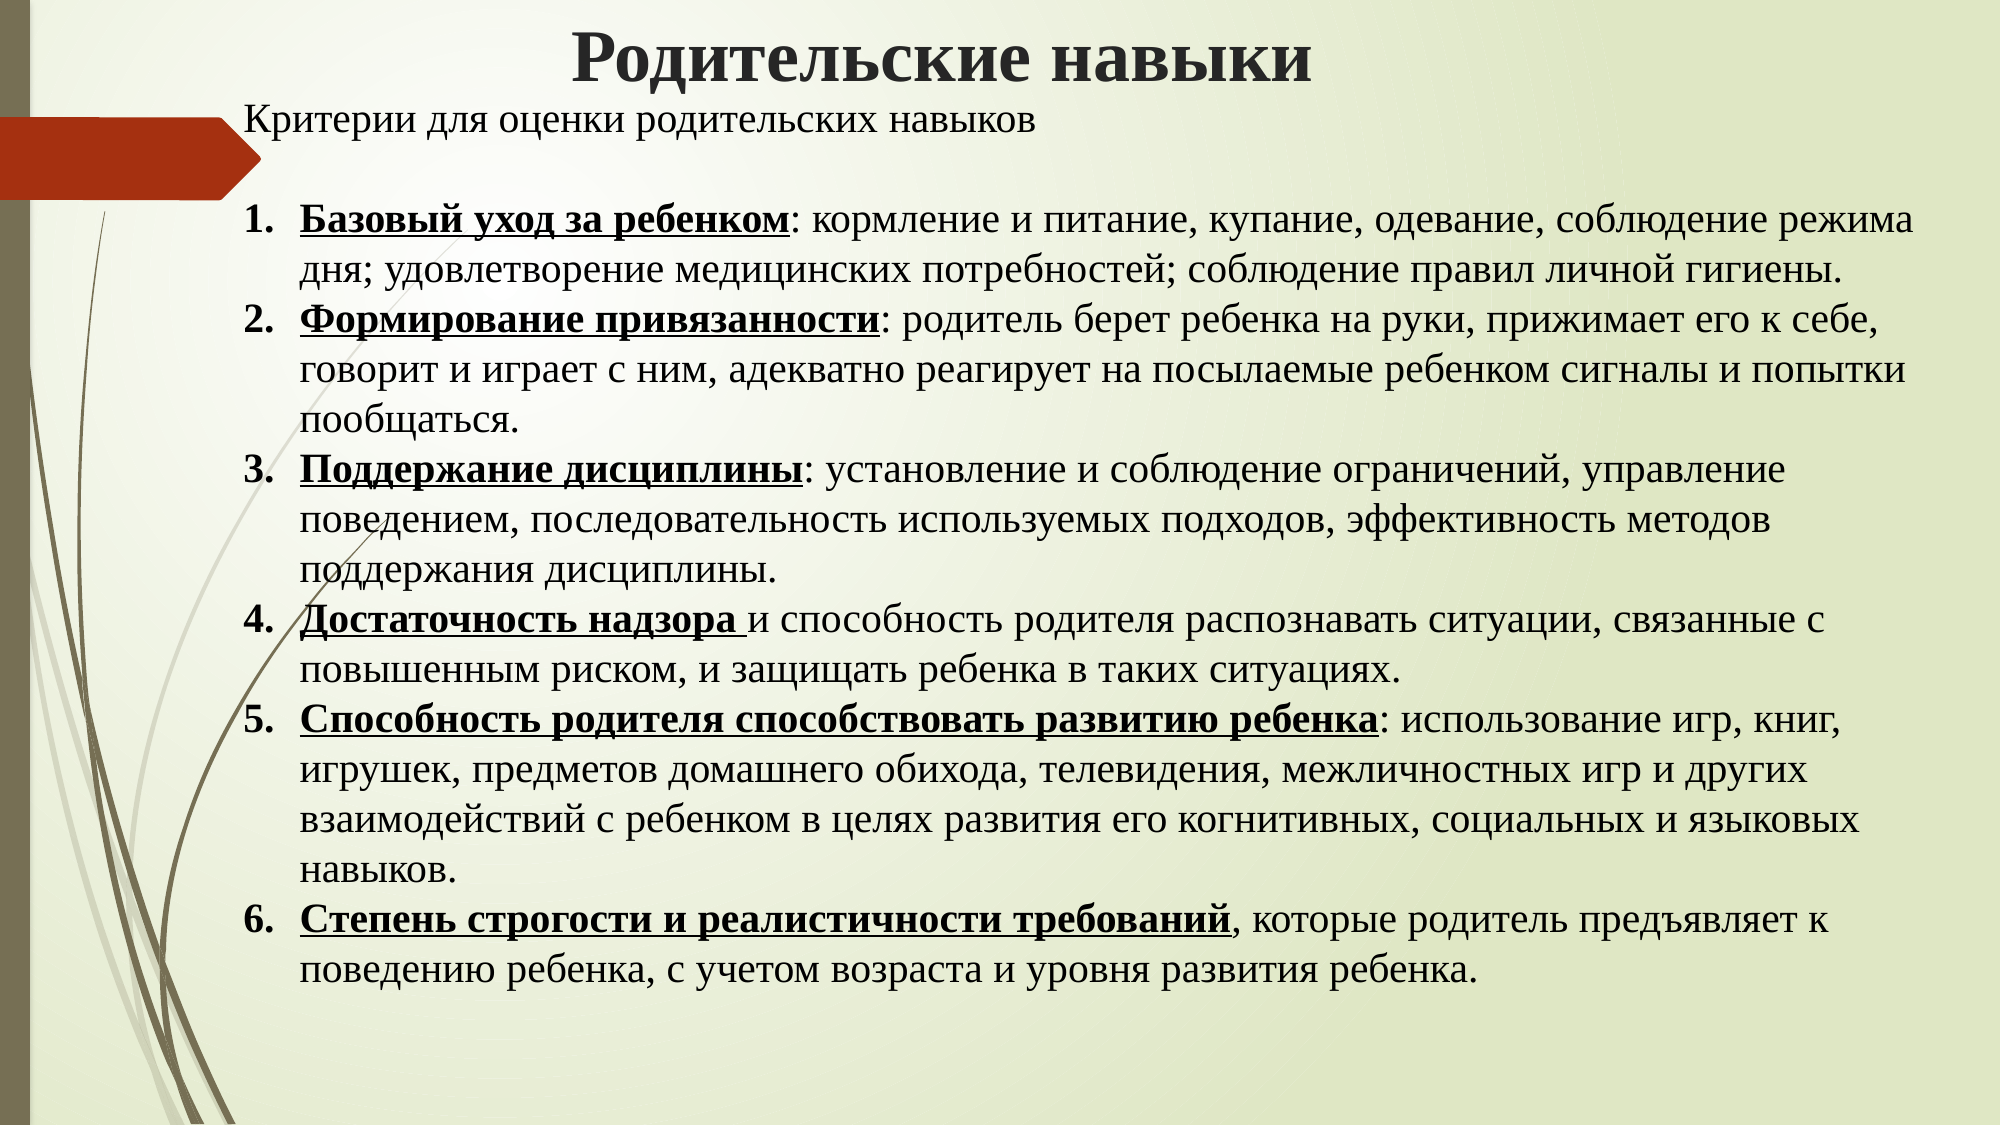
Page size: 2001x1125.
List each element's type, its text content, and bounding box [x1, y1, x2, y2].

title Родительские навыки [556, 0, 1391, 83]
text_box Критерии для оценки родительских навыков Базовый уход за ребенком: кормление и питание, купание, одевание, соблюдение режима дня; удовлетворение медицинских потребностей; соблюдение правил личной гигиены. Формирование привязанности: родитель берет ребенка на руки, прижимает его к себе, говорит и играет с ним, адекватно реагирует на посылаемые ребенком сигналы и попытки пообщаться. Поддержание дисциплины: установление и соблюдение ограничений, управление поведением, последовательность используемых подходов, эффективность методов поддержания дисциплины. Достаточность надзора и способность родителя распознавать ситуации, связанные с повышенным риском, и защищать ребенка в таких ситуациях. Способность родителя способствовать развитию ребенка: использование игр, книг, игрушек, предметов домашнего обихода, телевидения, межличностных игр и других взаимодействий с ребенком в целях развития его когнитивных, социальных и языковых навыков. Степень строгости и реалистичности требований, которые родитель предъявляет к поведению ребенка, с учетом возраста и уровня развития ребенка. [228, 83, 2000, 999]
